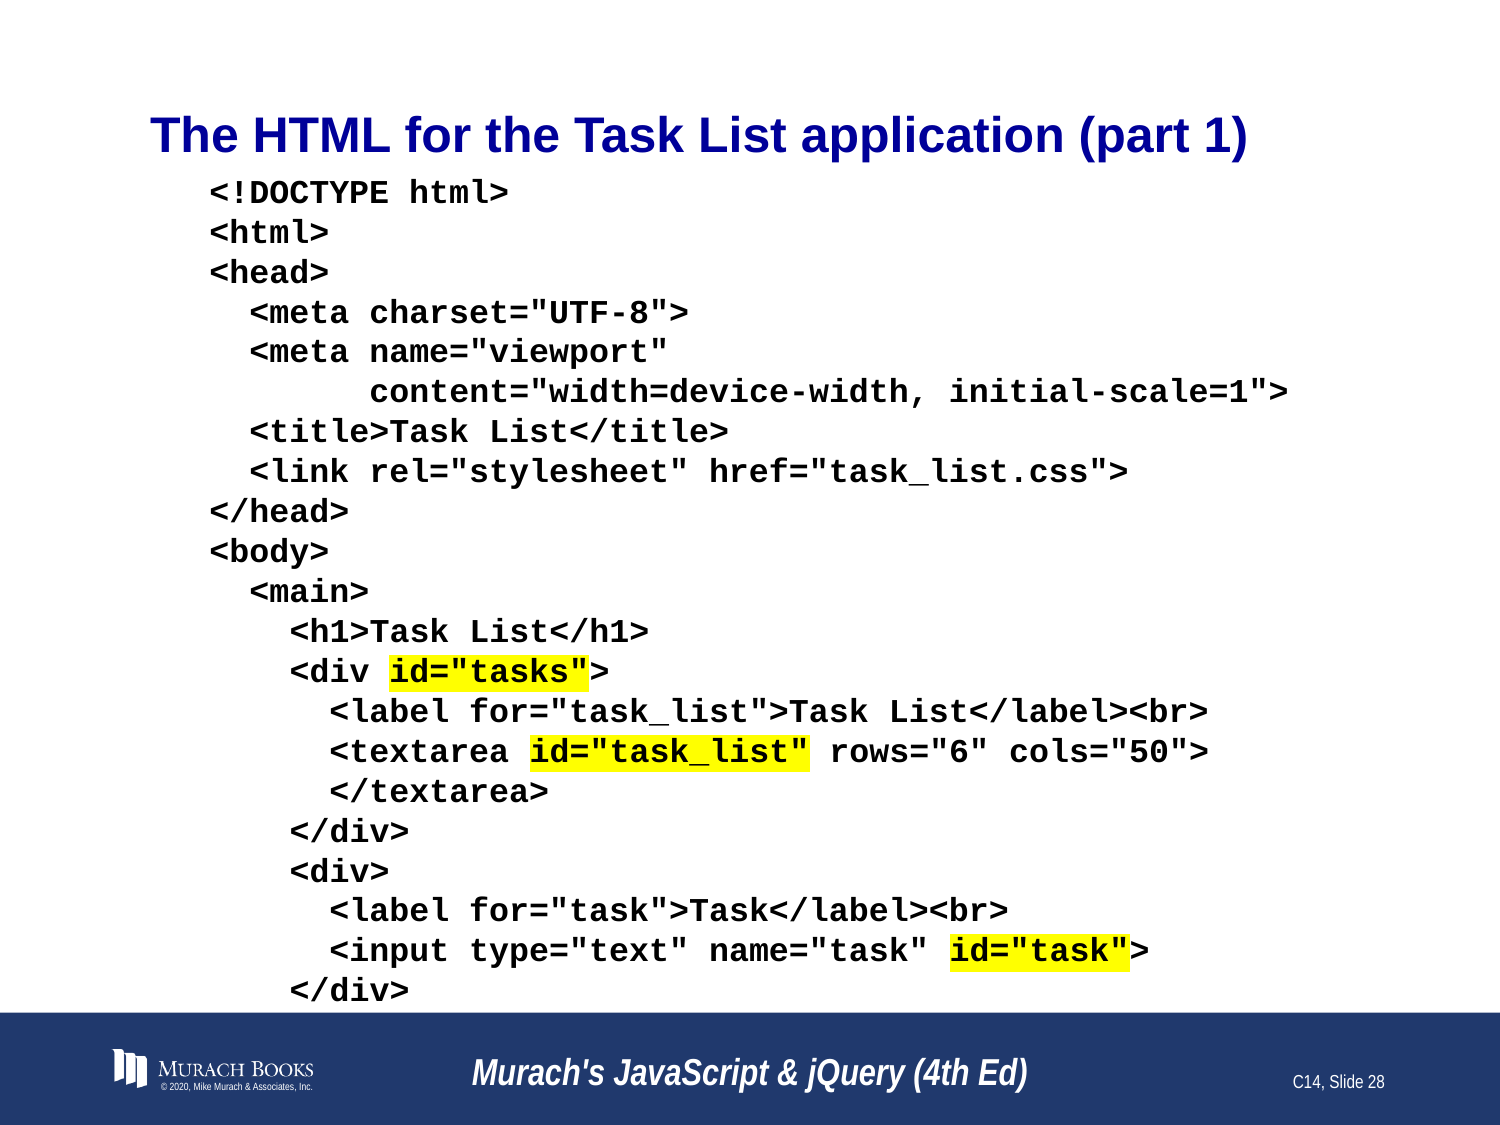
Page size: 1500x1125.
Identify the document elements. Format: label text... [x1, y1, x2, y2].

slide_number C14, Slide 28 [1087, 1025, 1400, 1100]
slide_number Murach's JavaScript & jQuery (4th Ed) [463, 1025, 1050, 1100]
list <!DOCTYPE html> <html> <head> <meta charset="UTF-8"> <meta name="viewport" content="width=device-width, initial-scale=1"> <title>Task List</title> <link rel="stylesheet" href="task_list.css"> </head> <body> <main> <h1>Task List</h1> <div id="tasks"> <label for="task_list">Task List</label><br> <textarea id="task_list" rows="6" cols="50"> </textarea> </div> <div> <label for="task">Task</label><br> <input type="text" name="task" id="task"> </div> [137, 162, 1350, 963]
footer © 2020, Mike Murach & Associates, Inc. [12, 1025, 463, 1100]
title The HTML for the Task List application (part 1) [150, 102, 1350, 162]
